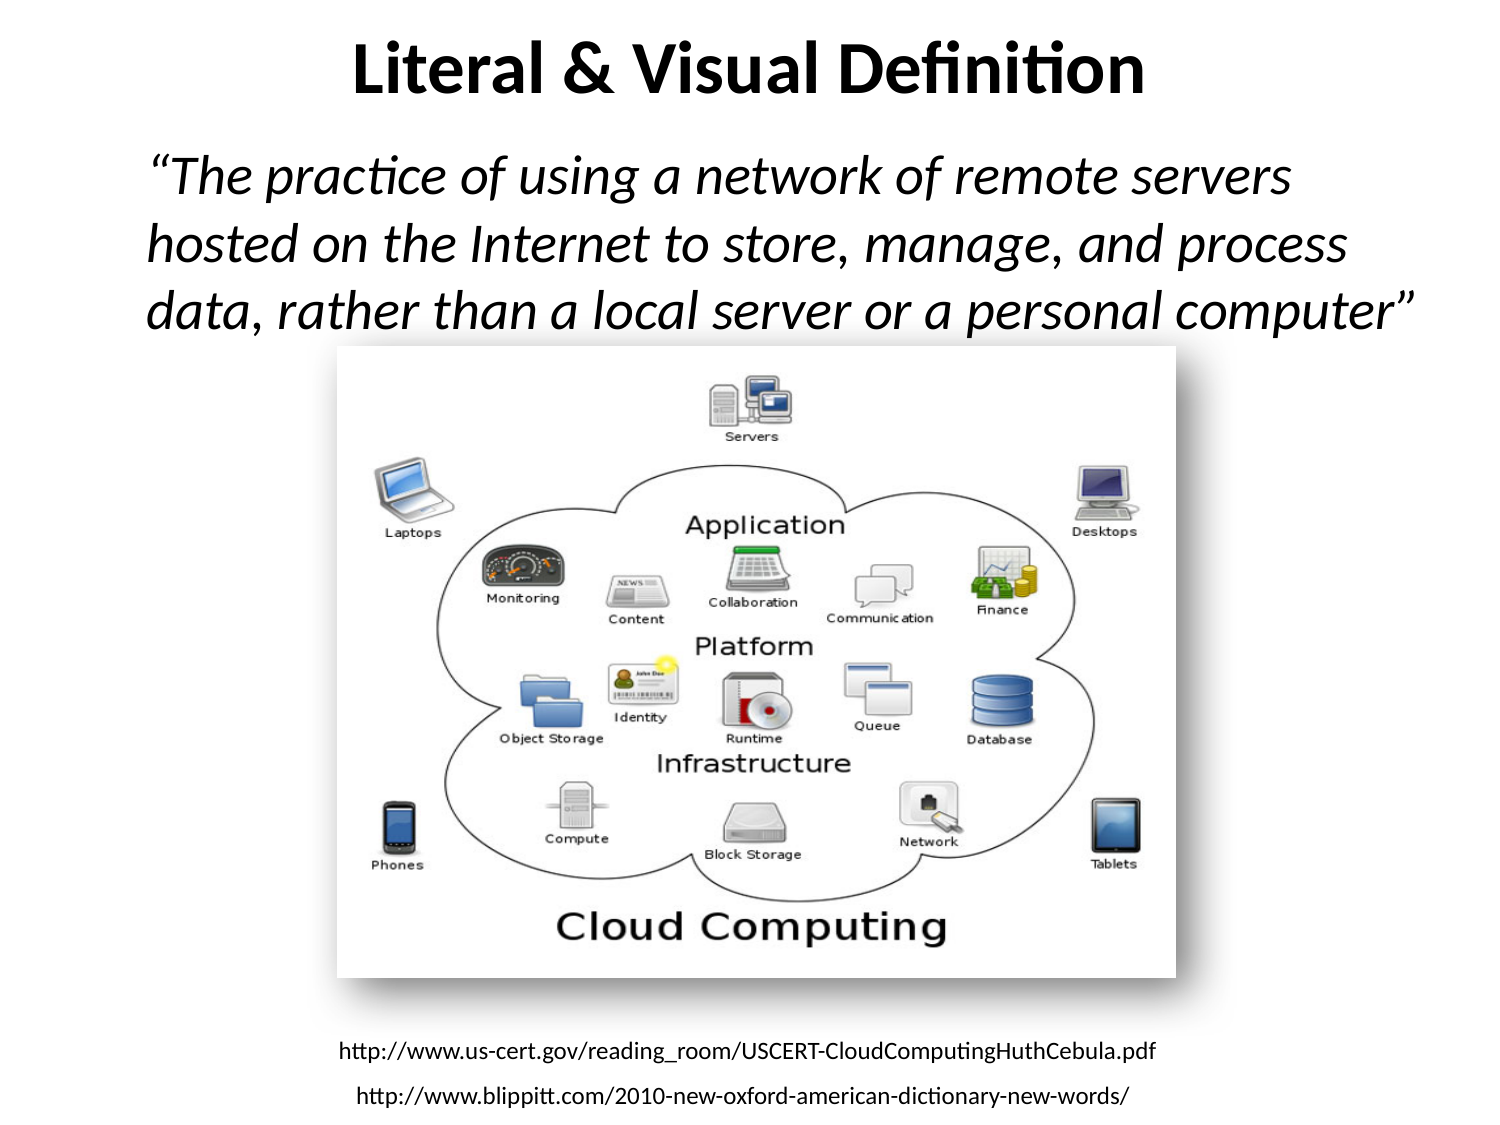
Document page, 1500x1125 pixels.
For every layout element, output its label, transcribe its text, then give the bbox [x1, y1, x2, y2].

list “The practice of using a network of remote servers hosted on the Internet to store, manage, and process data, rather than a local server or a personal computer” [75, 123, 1459, 511]
title Literal & Visual Definition [75, 0, 1425, 123]
picture [337, 345, 1176, 978]
text_box http://www.blippitt.com/2010-new-oxford-american-dictionary-new-words/ [341, 1072, 1147, 1117]
text_box http://www.us-cert.gov/reading_room/USCERT-CloudComputingHuthCebula.pdf [223, 1026, 1274, 1072]
